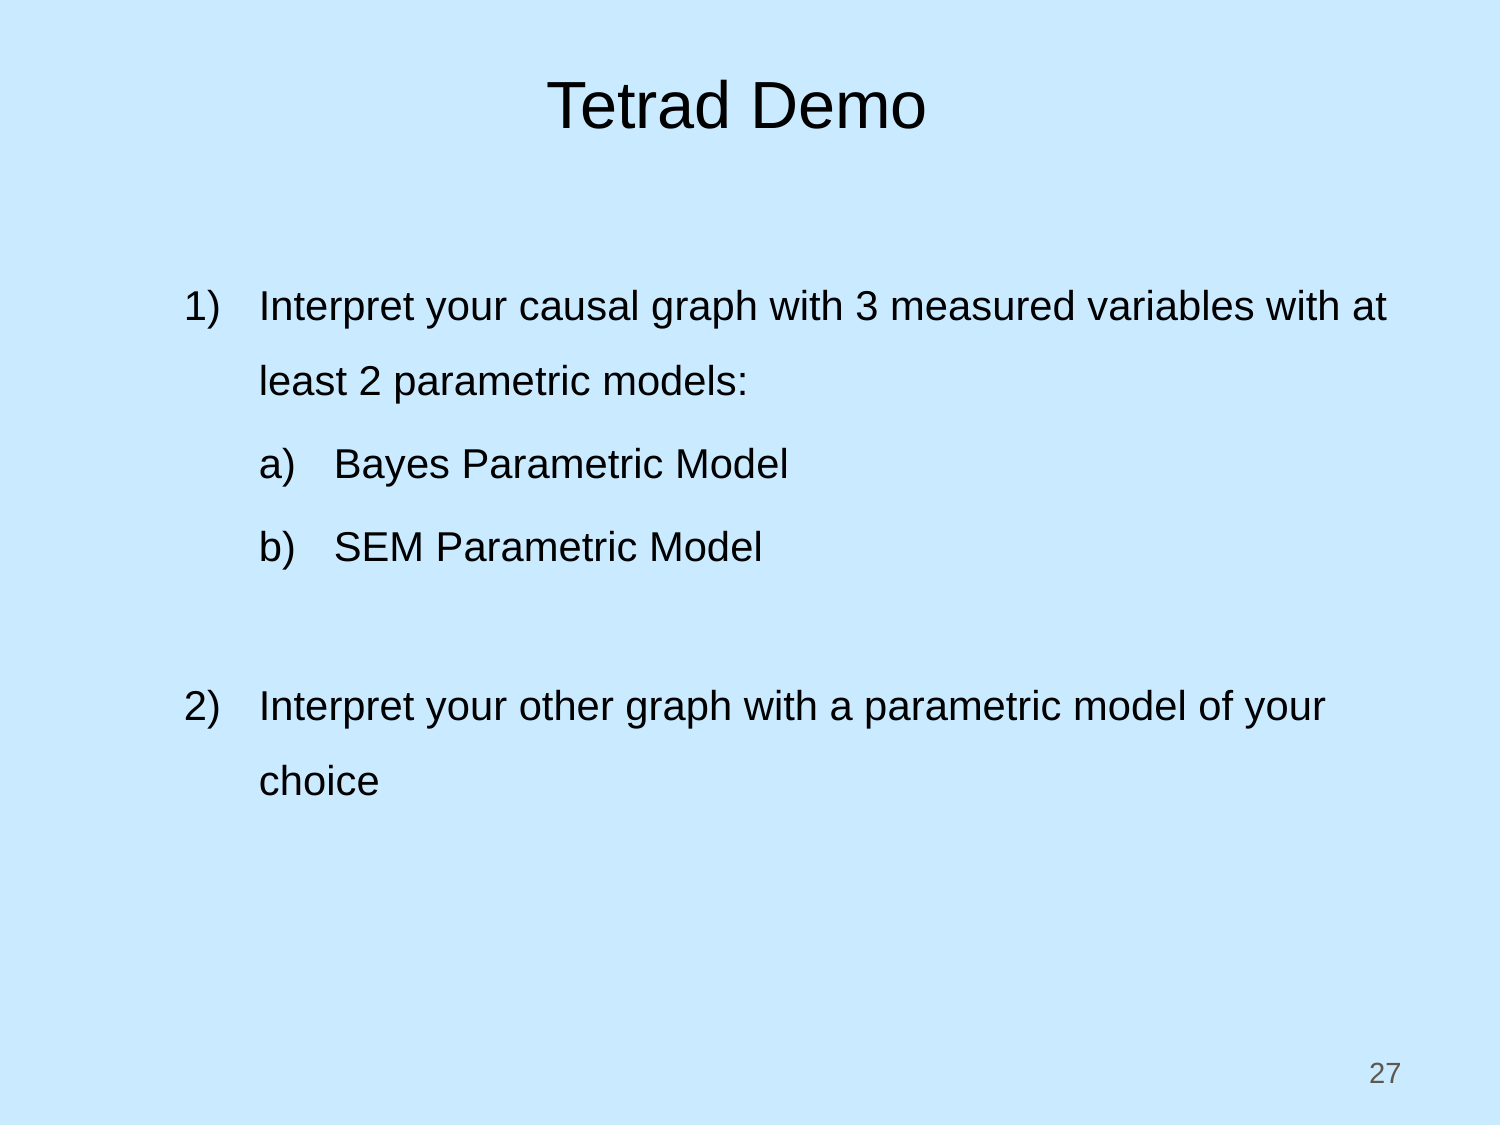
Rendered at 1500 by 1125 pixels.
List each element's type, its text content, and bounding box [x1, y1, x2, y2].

slide_number 27 [1103, 1021, 1417, 1098]
title Tetrad Demo [99, 28, 1376, 150]
text_box Interpret your causal graph with 3 measured variables with at least 2 parametric models: Bayes Parametric Model SEM Parametric Model Interpret your other graph with a parametric model of your choice [169, 245, 1436, 584]
